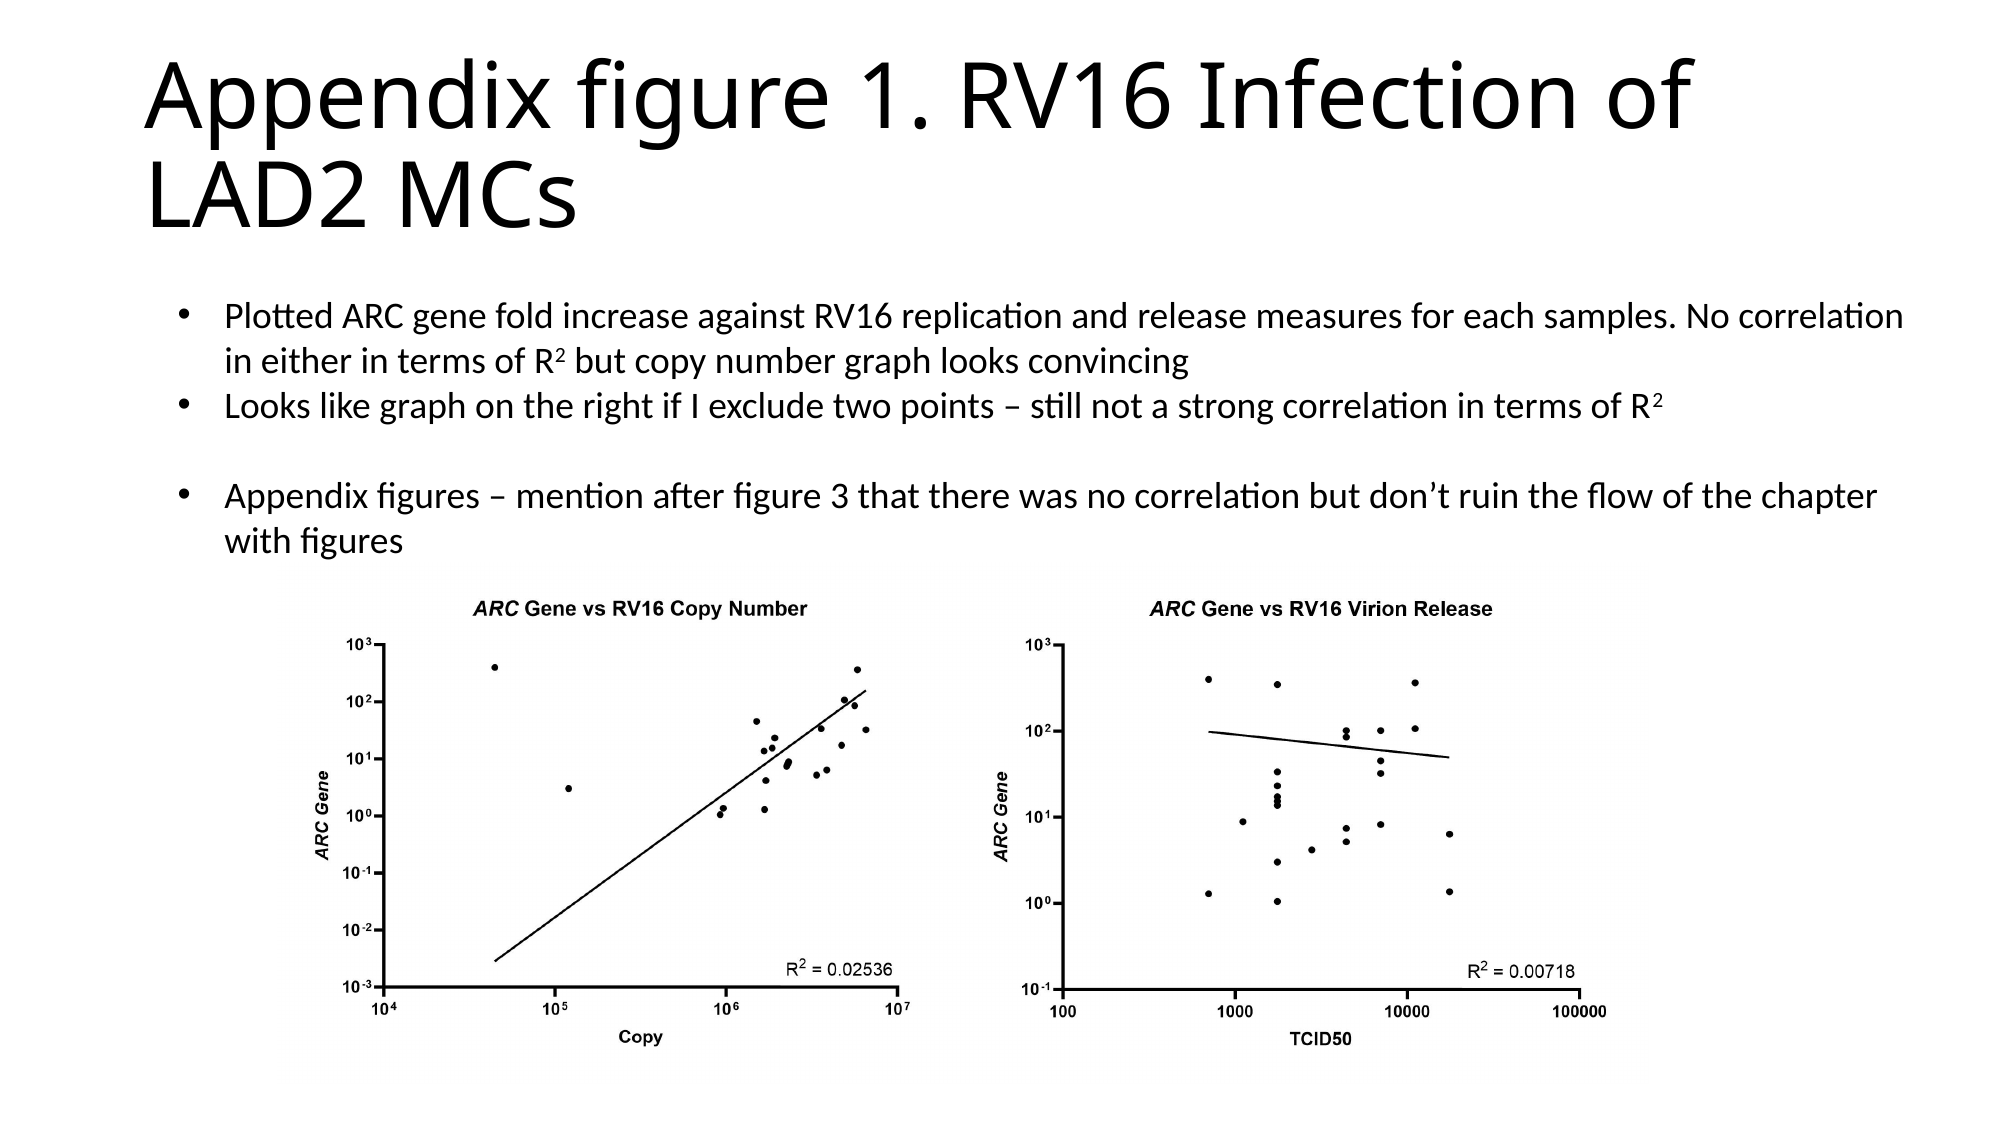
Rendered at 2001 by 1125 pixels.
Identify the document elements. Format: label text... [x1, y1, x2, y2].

text_box Plotted ARC gene fold increase against RV16 replication and release measures for each samples. No correlation in either in terms of R2 but copy number graph looks convincing Looks like graph on the right if I exclude two points – still not a strong correlation in terms of R2 Appendix figures – mention after figure 3 that there was no correlation but don’t ruin the flow of the chapter with figures [162, 283, 1950, 659]
picture [277, 562, 1649, 1084]
title Appendix figure 1. RV16 Infection of LAD2 MCs [129, 39, 1950, 257]
